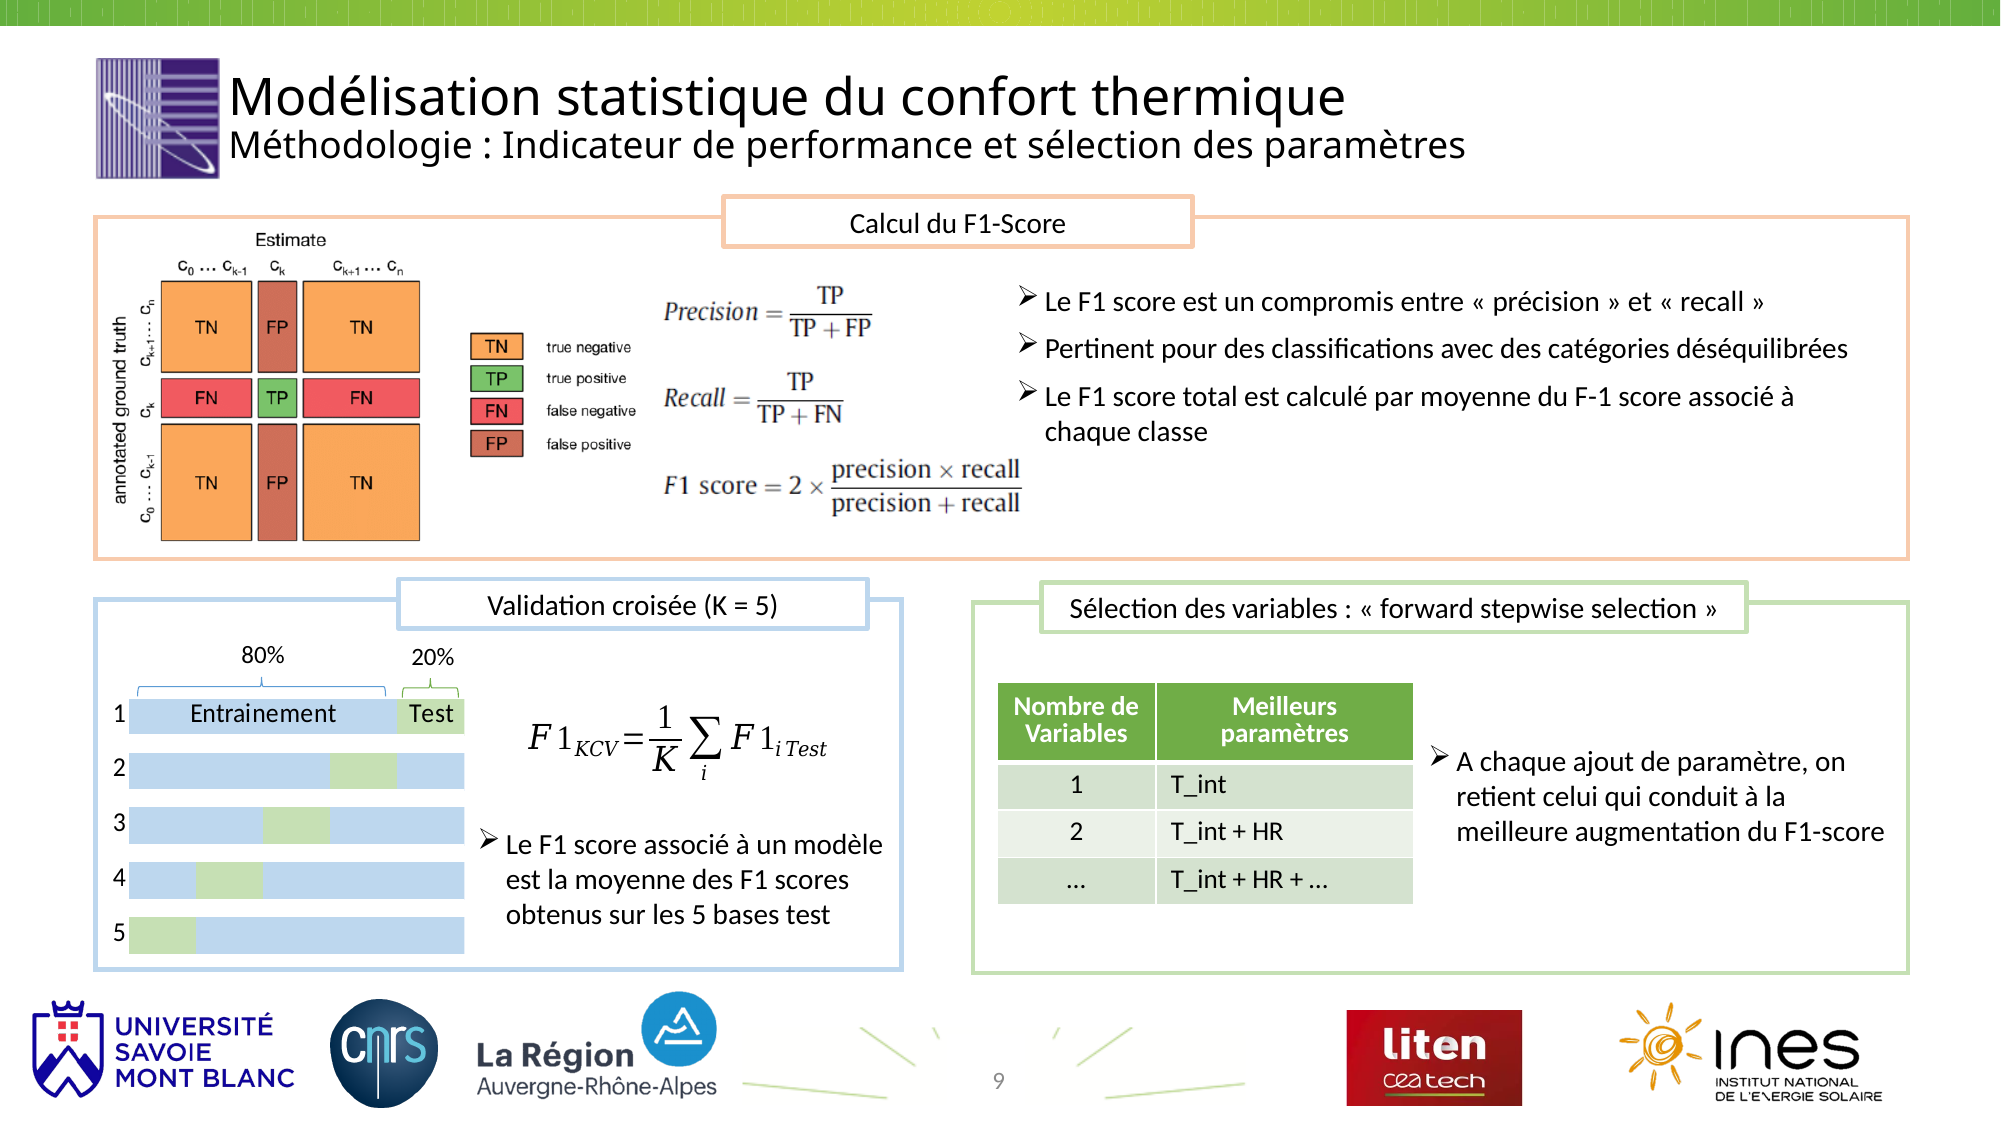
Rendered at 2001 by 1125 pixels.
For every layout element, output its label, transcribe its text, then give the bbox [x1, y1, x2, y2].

picture [476, 989, 1264, 1105]
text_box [95, 578, 925, 970]
table_cell T_int + HR [1157, 811, 1413, 857]
table_cell … [998, 858, 1155, 904]
picture [19, 989, 307, 1118]
picture [106, 222, 644, 548]
picture [1344, 1010, 1525, 1106]
text_box [95, 216, 1909, 560]
picture [330, 999, 438, 1108]
table_header Meilleurs paramètres [1157, 683, 1413, 760]
text_box Le F1 score est un compromis entre « précision » et « recall » Pertinent pour des classifications avec des catégories déséquilibrées Le F1 score total est calculé par moyenne du F-1 score associé à chaque classe [1077, 274, 1888, 455]
table_cell T_int + HR + … [1157, 858, 1413, 904]
picture [95, 58, 213, 180]
text_box Sélection des variables : « forward stepwise selection » [1041, 582, 1747, 632]
text_box A chaque ajout de paramètre, on retient celui qui conduit à la meilleure augmentation du F1-score [1414, 734, 1909, 855]
table_cell 1 [998, 765, 1155, 809]
picture [1610, 994, 1891, 1109]
text_box Calcul du F1-Score [723, 196, 1193, 247]
text_box [972, 602, 1909, 974]
title Modélisation statistique du confort thermique Méthodologie : Indicateur de performance et sélection des paramètres [213, 49, 1605, 188]
table_cell 2 [998, 811, 1155, 857]
slide_number 9 [955, 1049, 1042, 1110]
table_header Nombre de Variables [998, 683, 1155, 760]
picture [649, 264, 1077, 549]
table_cell T_int [1157, 765, 1413, 809]
